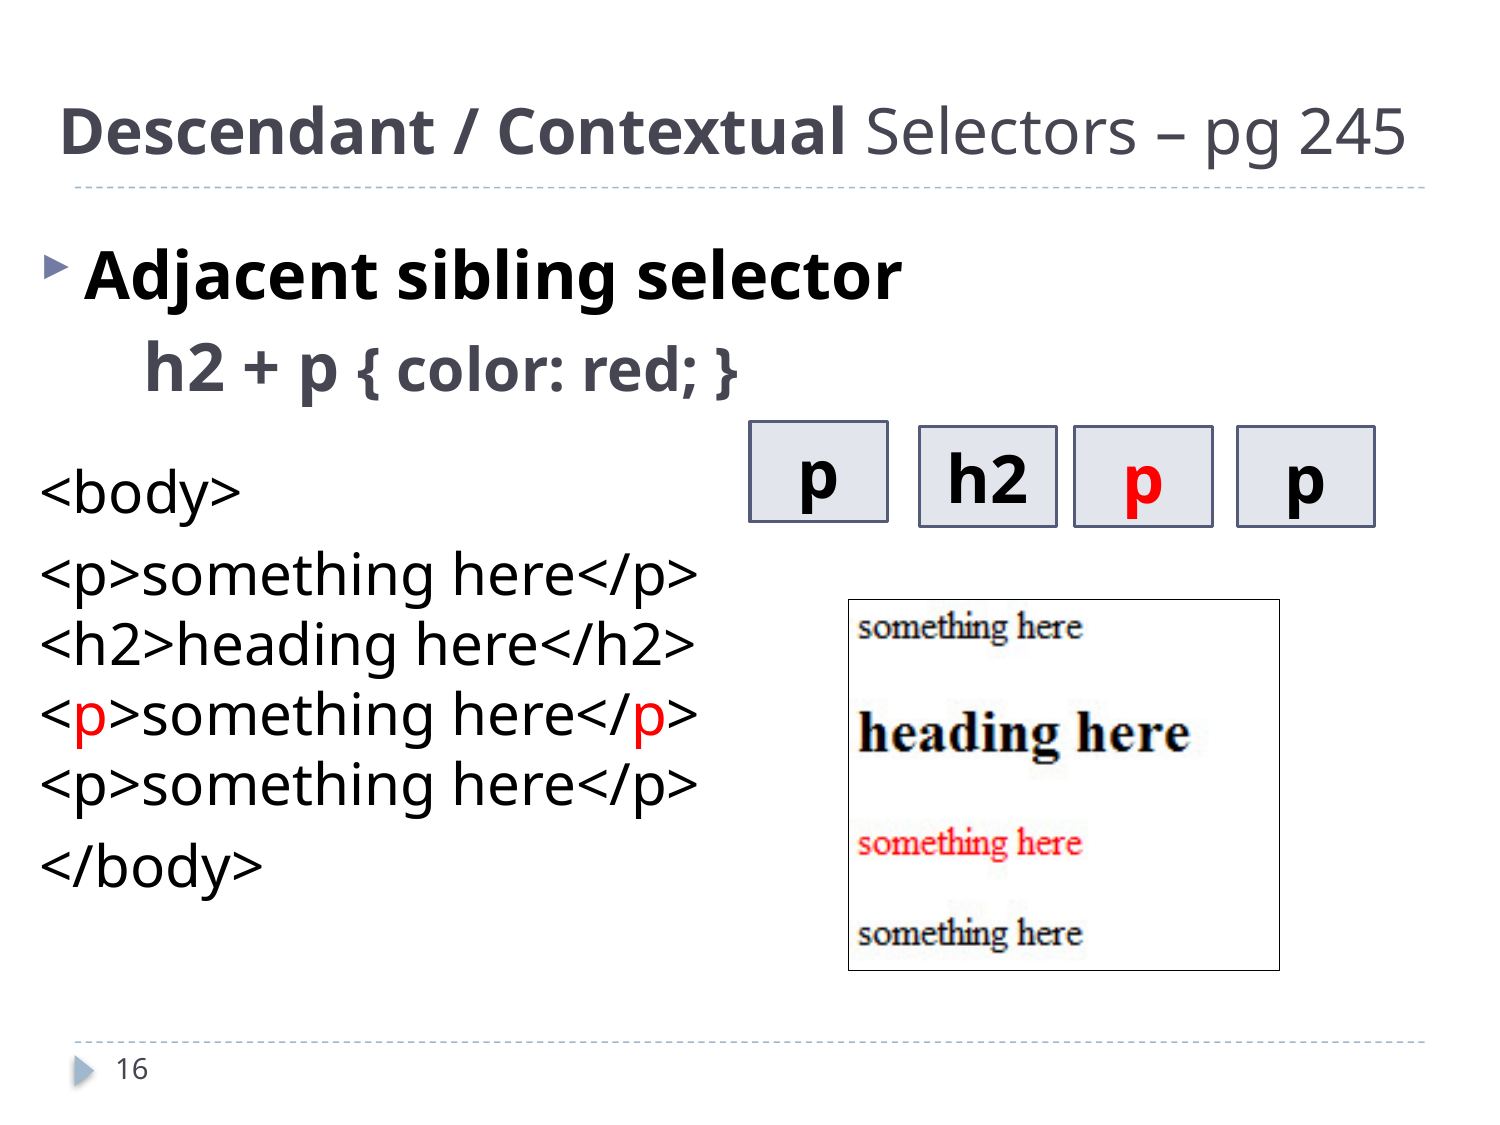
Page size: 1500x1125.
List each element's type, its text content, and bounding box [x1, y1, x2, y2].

text_box h2 [918, 425, 1058, 528]
text_box p [1073, 425, 1214, 528]
text_box p [1236, 425, 1376, 528]
title Descendant / Contextual Selectors – pg 245 [43, 12, 1457, 175]
list Adjacent sibling selector h2 + p { color: red; } <body> <p>something here</p> <h2>heading here</h2> <p>something here</p> <p>something here</p> </body> [24, 224, 1488, 1025]
slide_number 16 [100, 1042, 426, 1103]
text_box p [748, 420, 889, 523]
picture [848, 599, 1279, 971]
